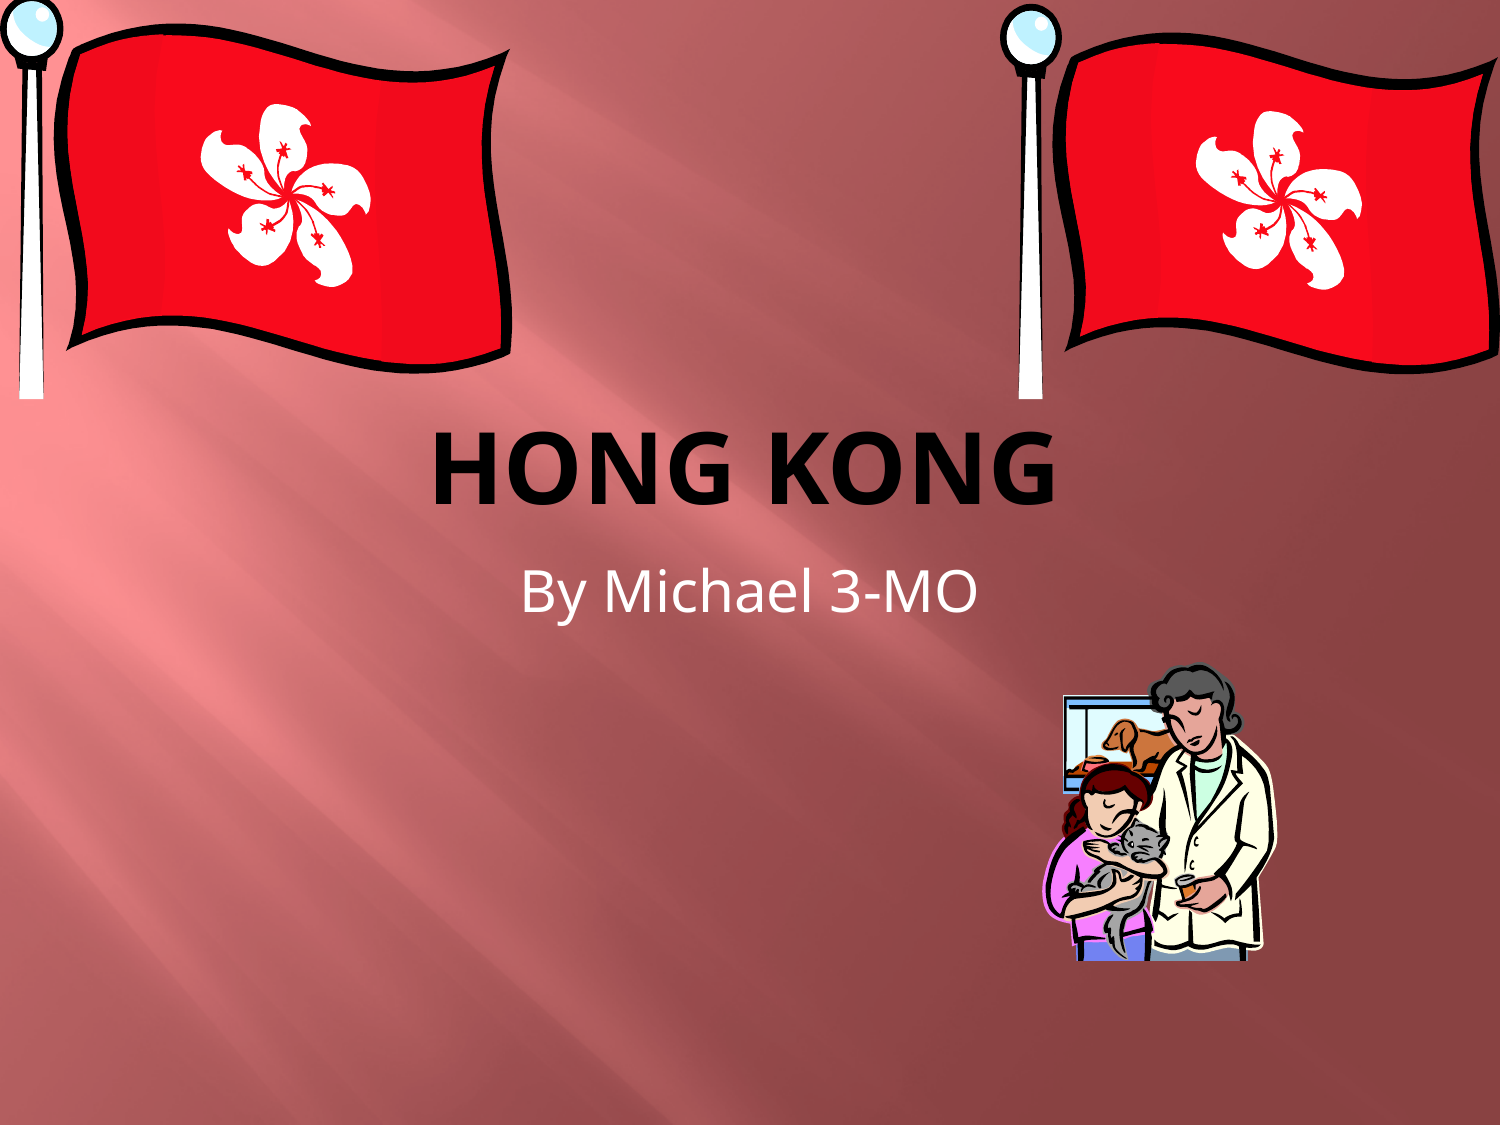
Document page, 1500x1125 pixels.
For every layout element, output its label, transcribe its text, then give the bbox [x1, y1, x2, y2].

subtitle By Michael 3-MO [225, 546, 1275, 834]
title Hong Kong [69, 224, 1420, 525]
picture [1041, 661, 1281, 962]
picture [0, 0, 513, 400]
picture [999, 3, 1500, 400]
